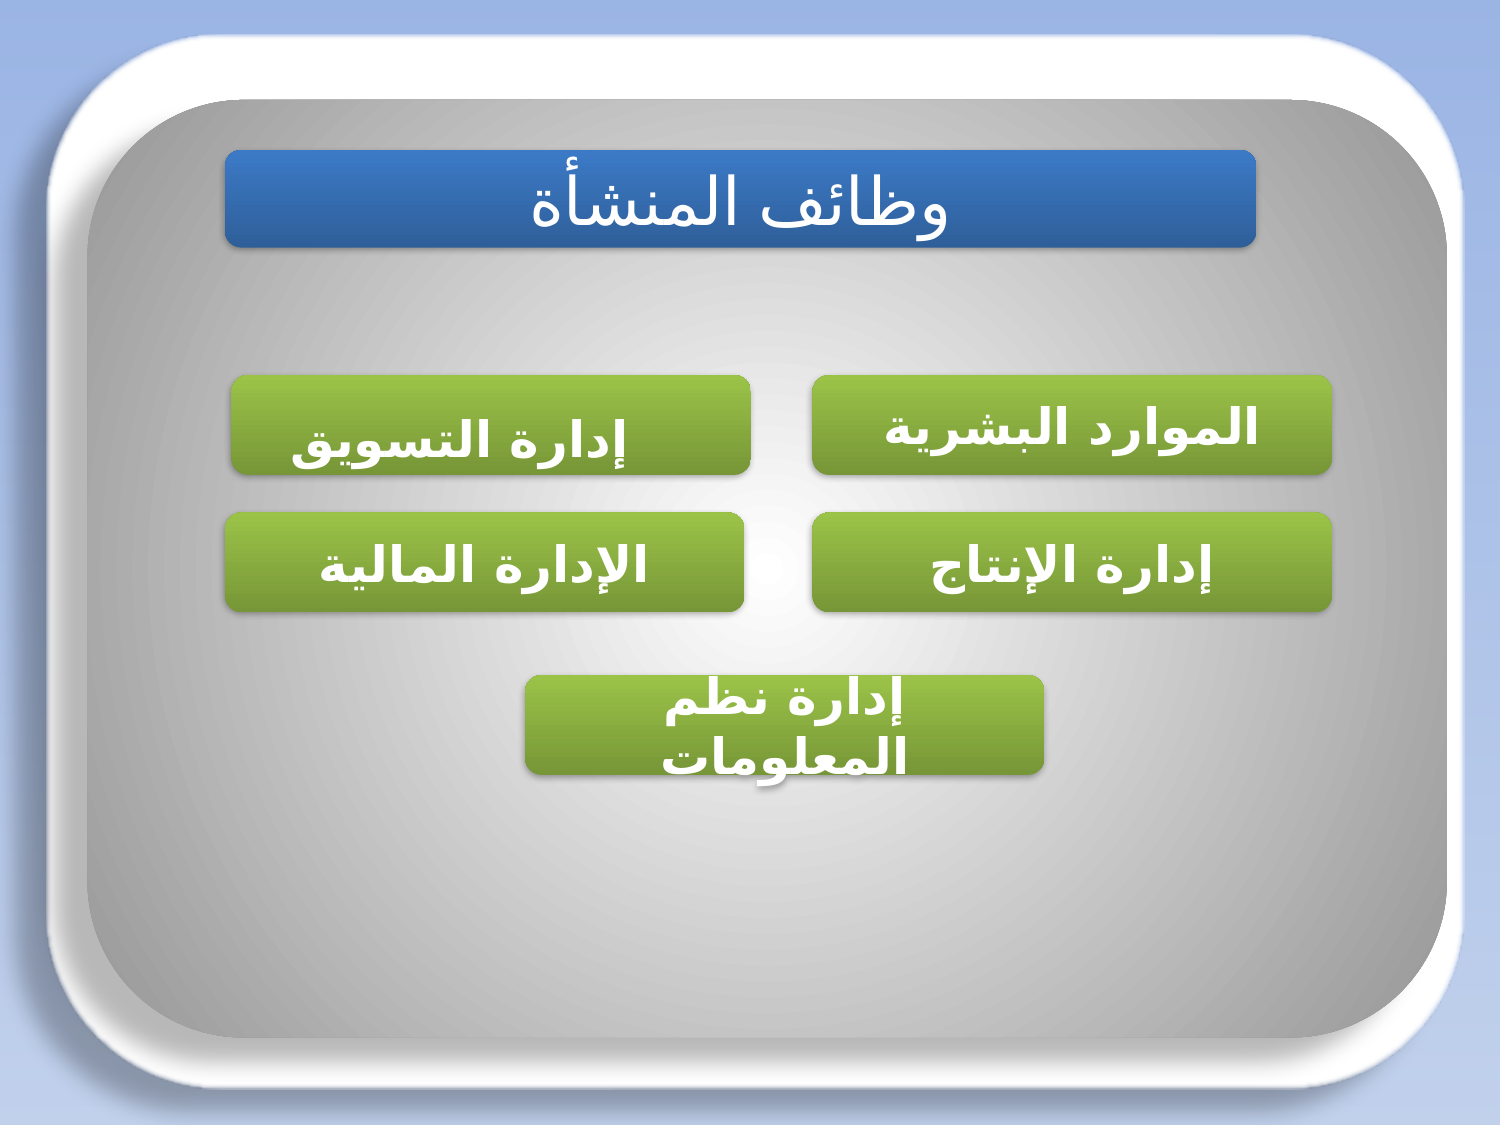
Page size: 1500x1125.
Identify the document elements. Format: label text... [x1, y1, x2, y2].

text_box [85, 97, 1450, 1040]
text_box إدارة نظم المعلومات [525, 675, 1045, 775]
text_box وظائف المنشأة [224, 149, 1257, 248]
text_box [48, 34, 1468, 1089]
text_box الإدارة المالية [225, 512, 745, 613]
text_box [0, 0, 1500, 1125]
text_box الموارد البشرية [812, 375, 1332, 475]
text_box إدارة الإنتاج [812, 512, 1332, 613]
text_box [187, 374, 788, 476]
